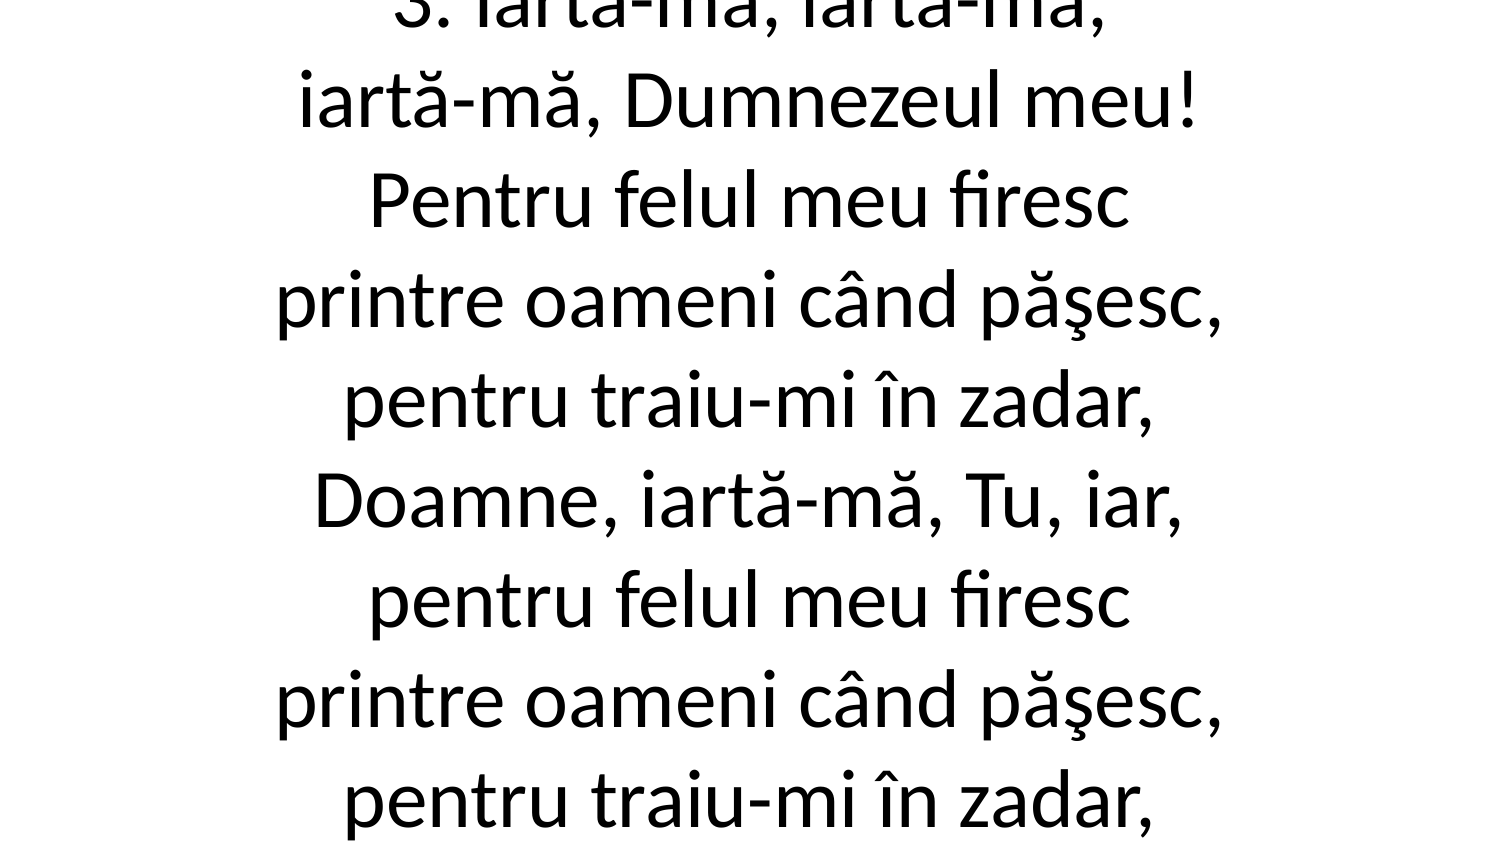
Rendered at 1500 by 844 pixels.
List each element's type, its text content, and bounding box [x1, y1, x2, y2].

text_box 3. Iartă-mă, iartă-mă, iartă-mă, Dumnezeul meu! Pentru felul meu firesc printre oameni când păşesc, pentru traiu-mi în zadar, Doamne, iartă-mă, Tu, iar, pentru felul meu firesc printre oameni când păşesc, pentru traiu-mi în zadar, Doamne, iartă-mă, Tu, iar! [259, 0, 1241, 844]
